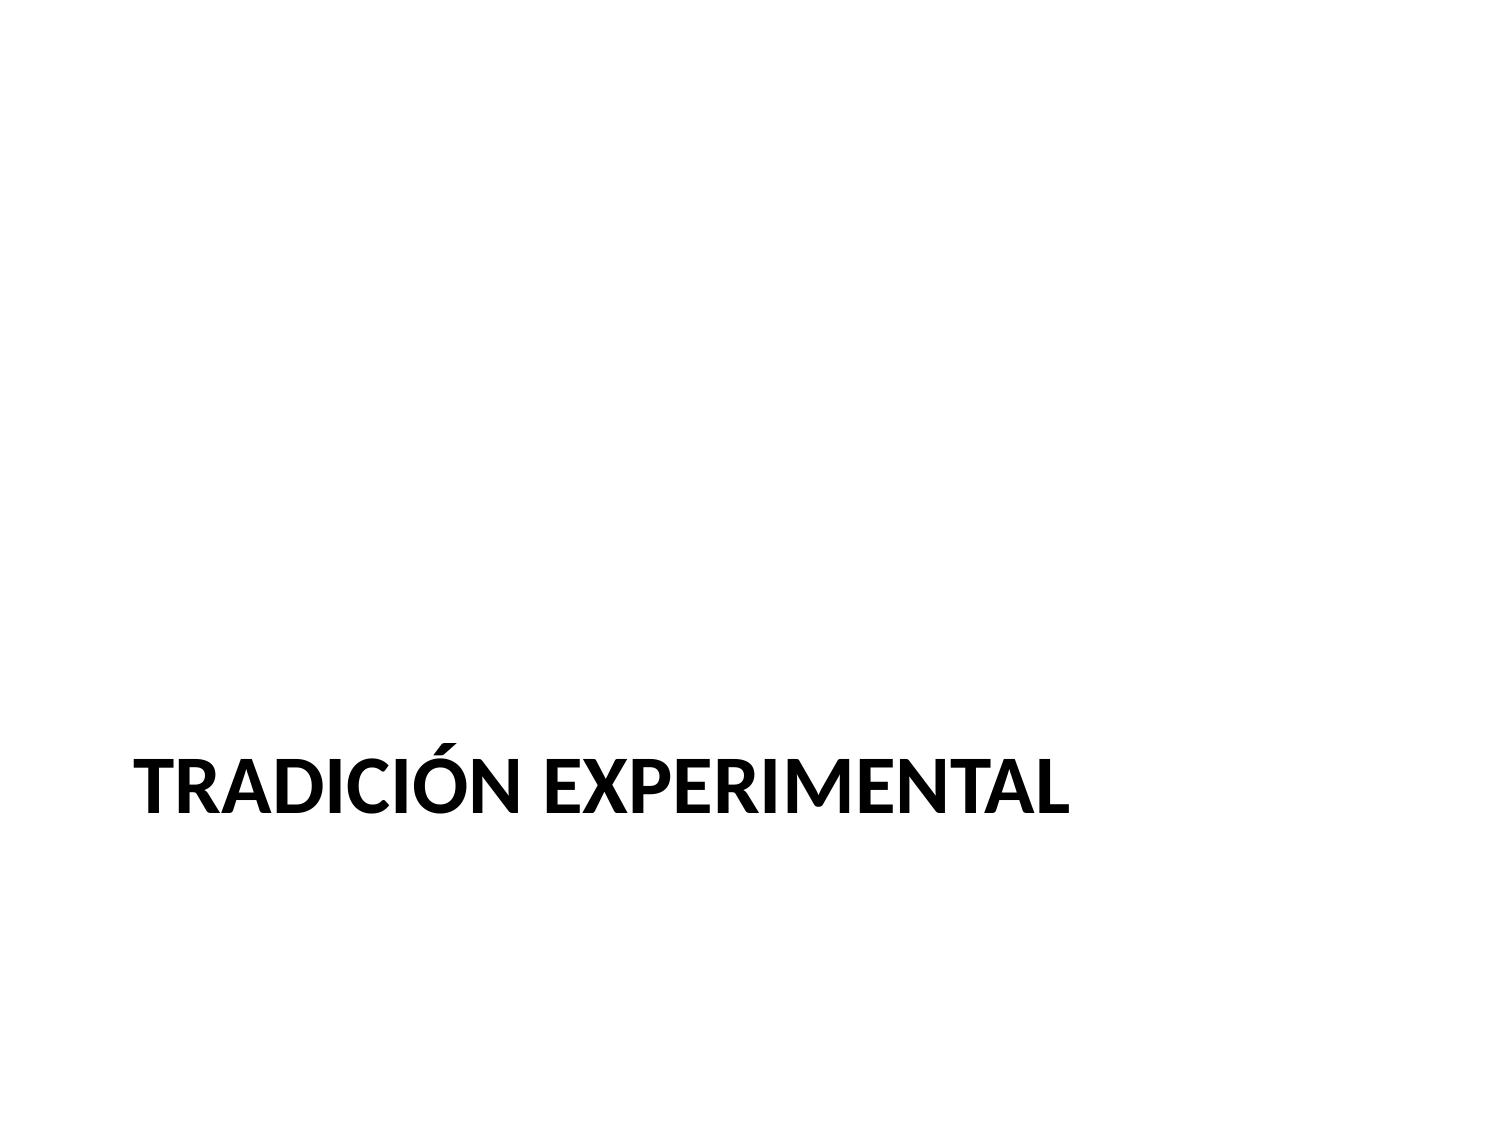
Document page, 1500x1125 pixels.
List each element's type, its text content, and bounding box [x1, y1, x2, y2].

title Tradición experimental [118, 722, 1394, 947]
